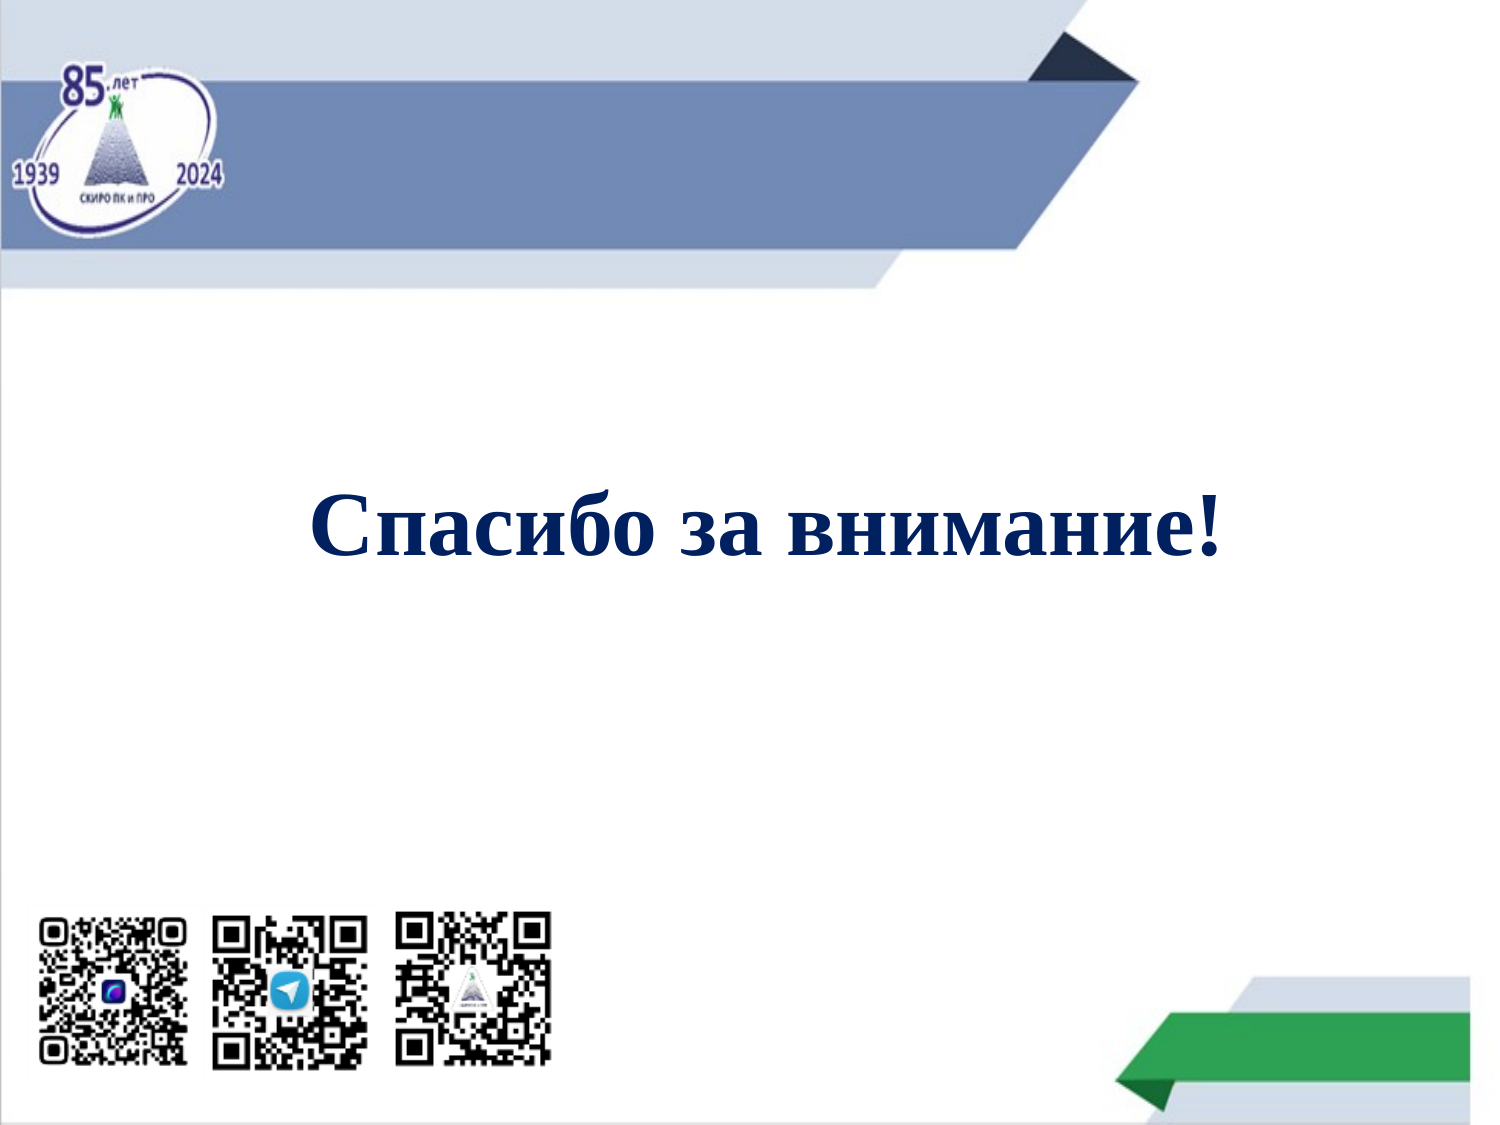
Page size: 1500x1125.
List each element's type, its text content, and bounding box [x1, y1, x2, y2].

text_box Спасибо за внимание! [76, 456, 1459, 626]
picture [0, 0, 1500, 1125]
